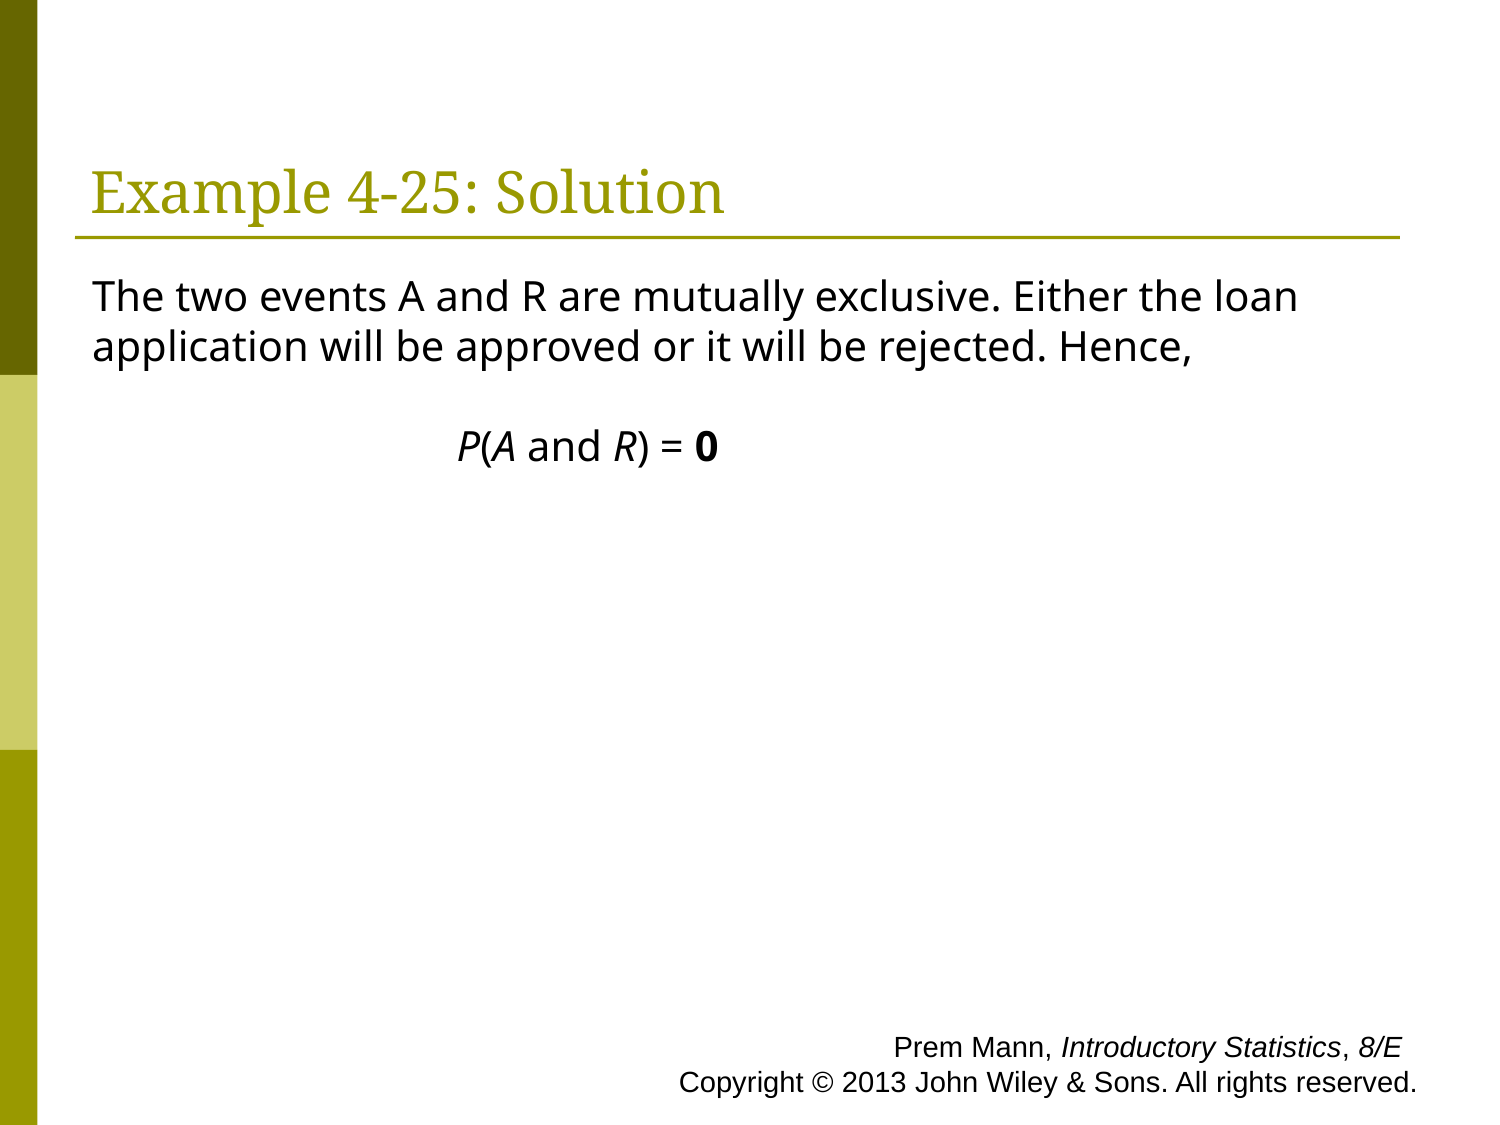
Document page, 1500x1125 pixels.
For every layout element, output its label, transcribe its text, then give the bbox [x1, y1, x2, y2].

list The two events A and R are mutually exclusive. Either the loan application will be approved or it will be rejected. Hence, P(A and R) = 0 [20, 262, 1425, 938]
title Example 4-25: Solution [75, 45, 1425, 233]
text_box Prem Mann, Introductory Statistics, 8/E Copyright © 2013 John Wiley & Sons. All rights reserved. [664, 1020, 1449, 1106]
